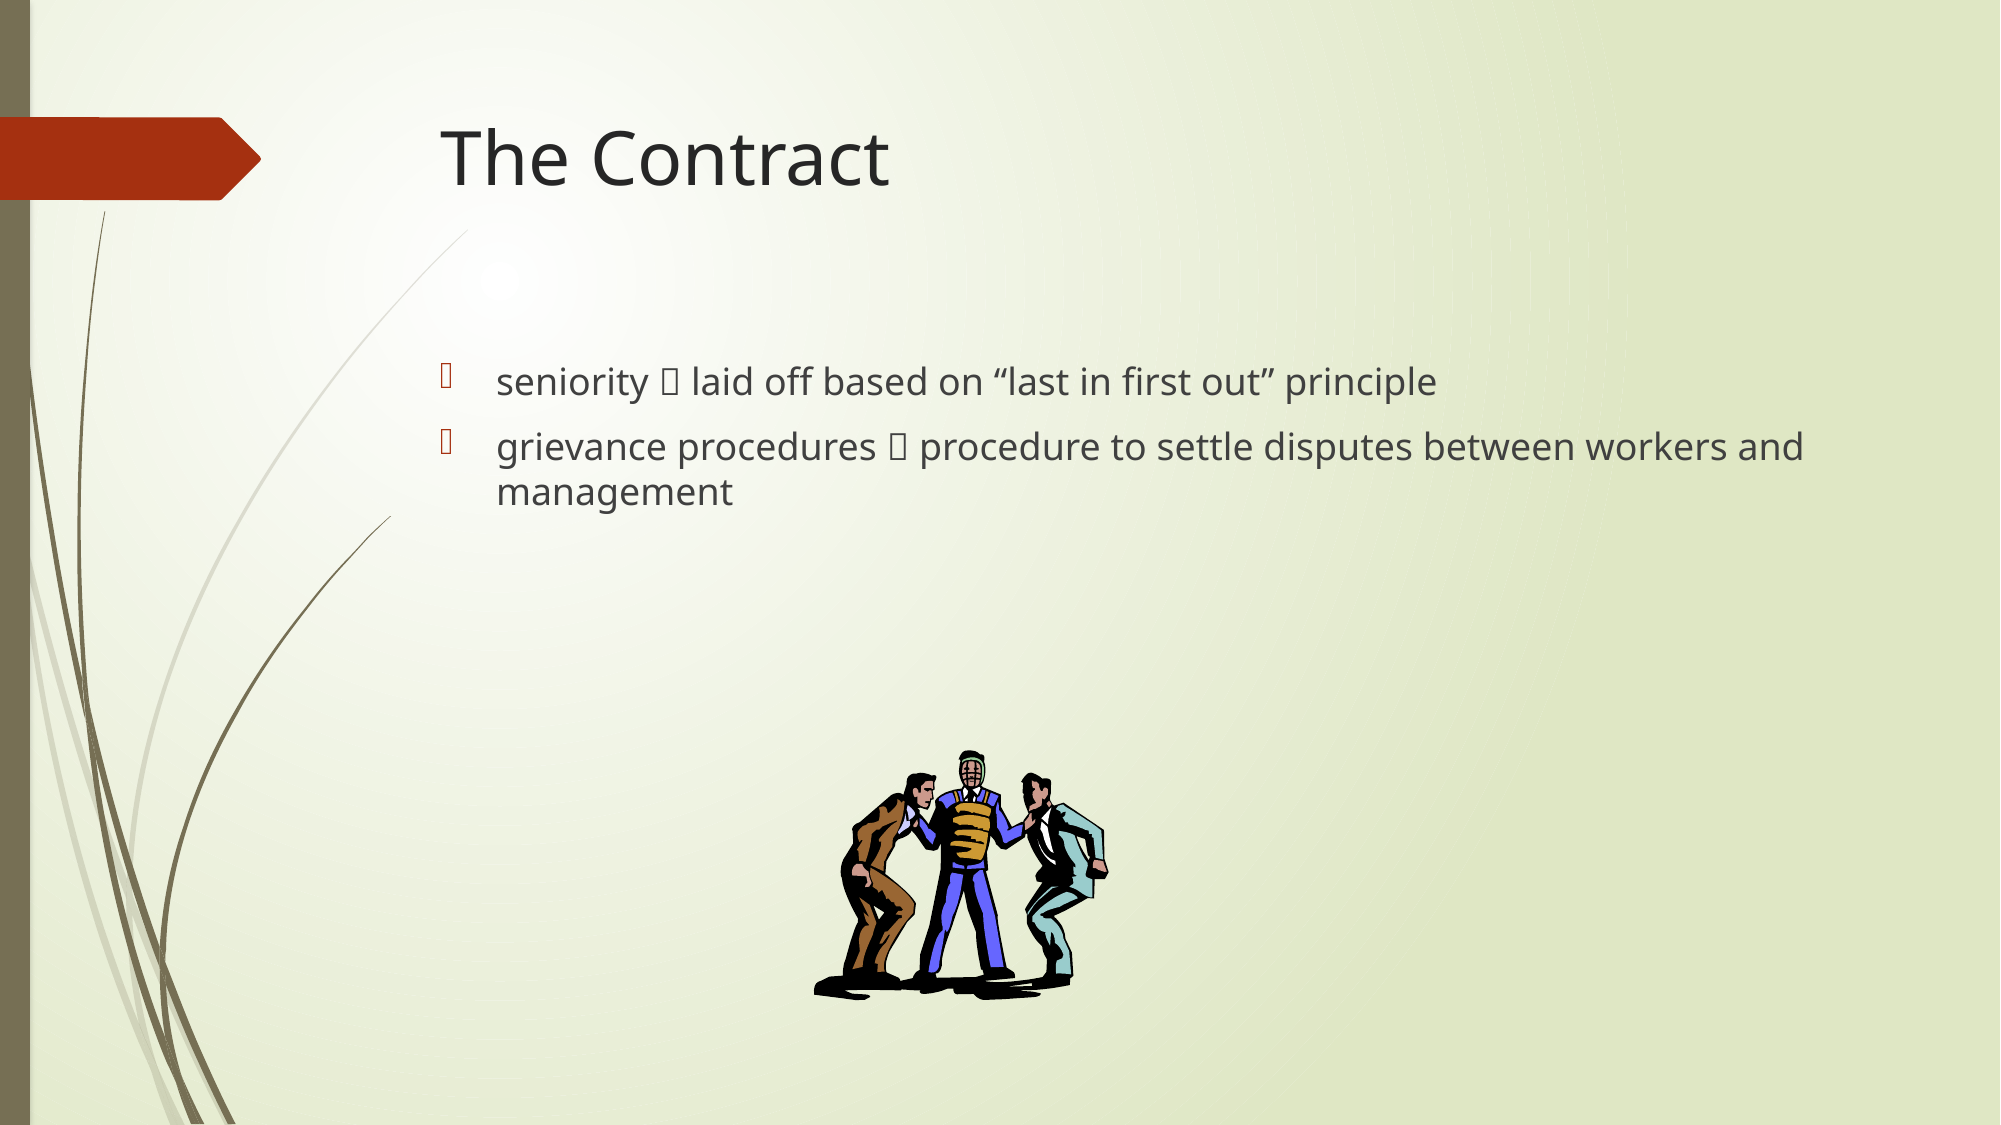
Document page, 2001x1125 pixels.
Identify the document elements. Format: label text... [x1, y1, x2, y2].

list seniority  laid off based on “last in first out” principle grievance procedures  procedure to settle disputes between workers and management [424, 350, 1888, 970]
picture [811, 748, 1109, 1001]
title The Contract [425, 102, 1888, 313]
